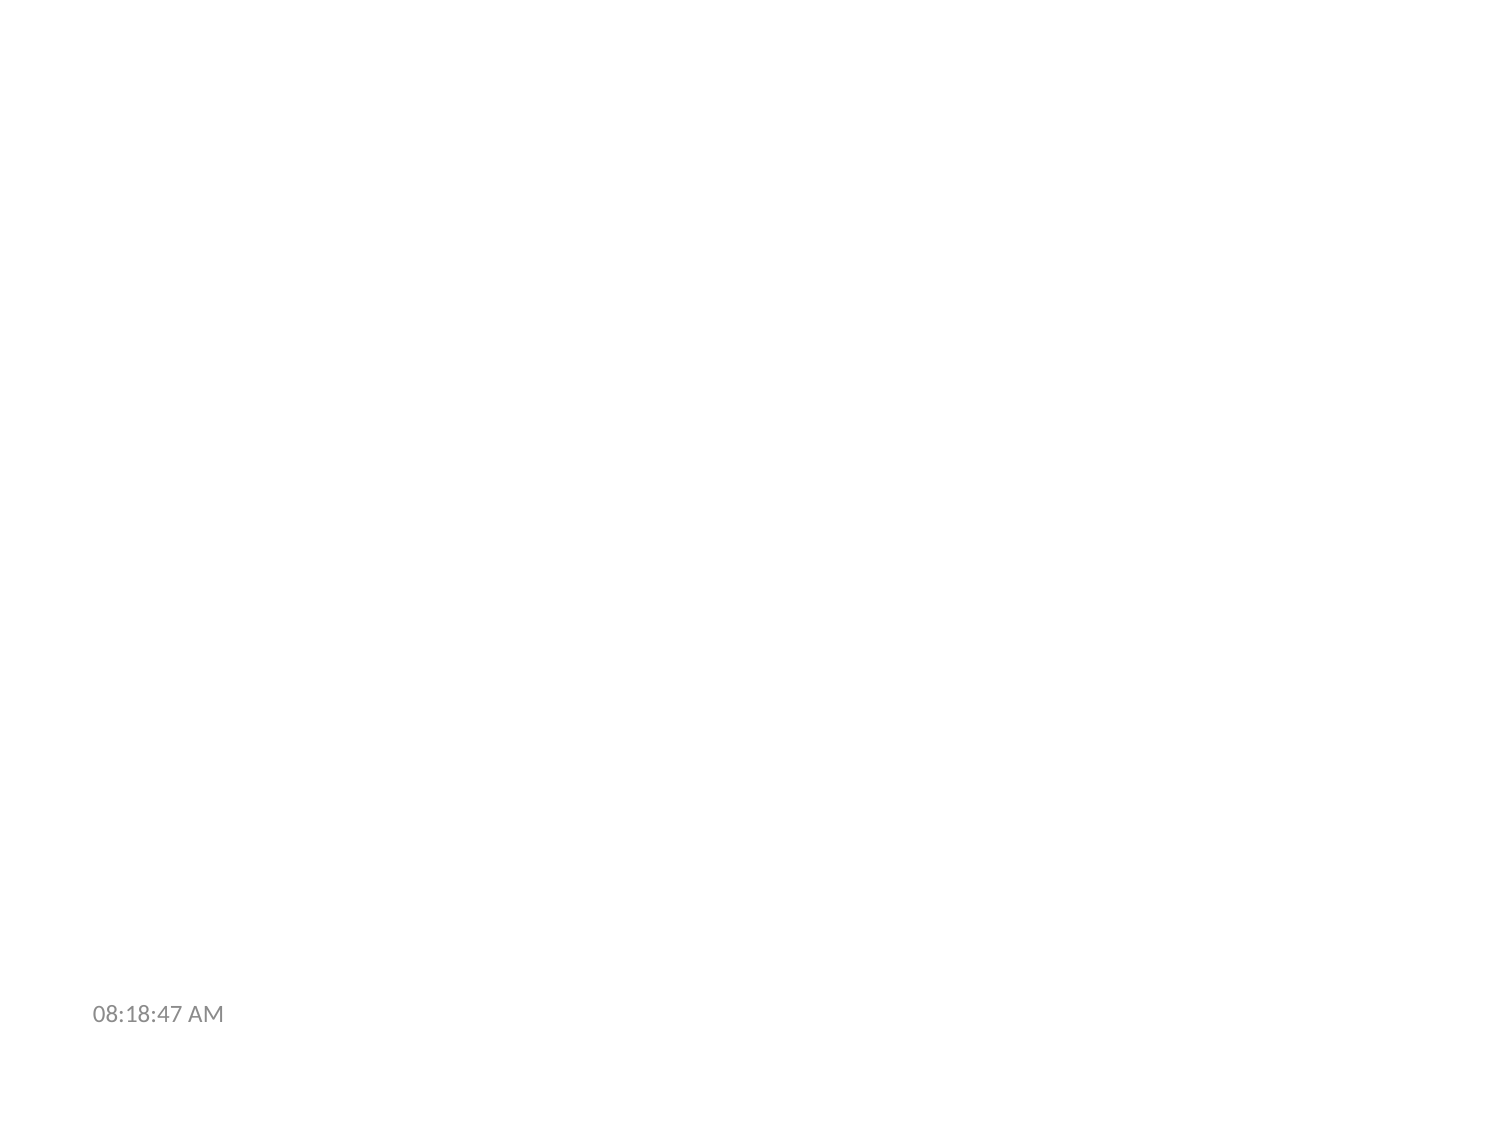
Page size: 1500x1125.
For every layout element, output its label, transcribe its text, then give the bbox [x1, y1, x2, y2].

text_box 3:35:09 PM [77, 982, 428, 1043]
